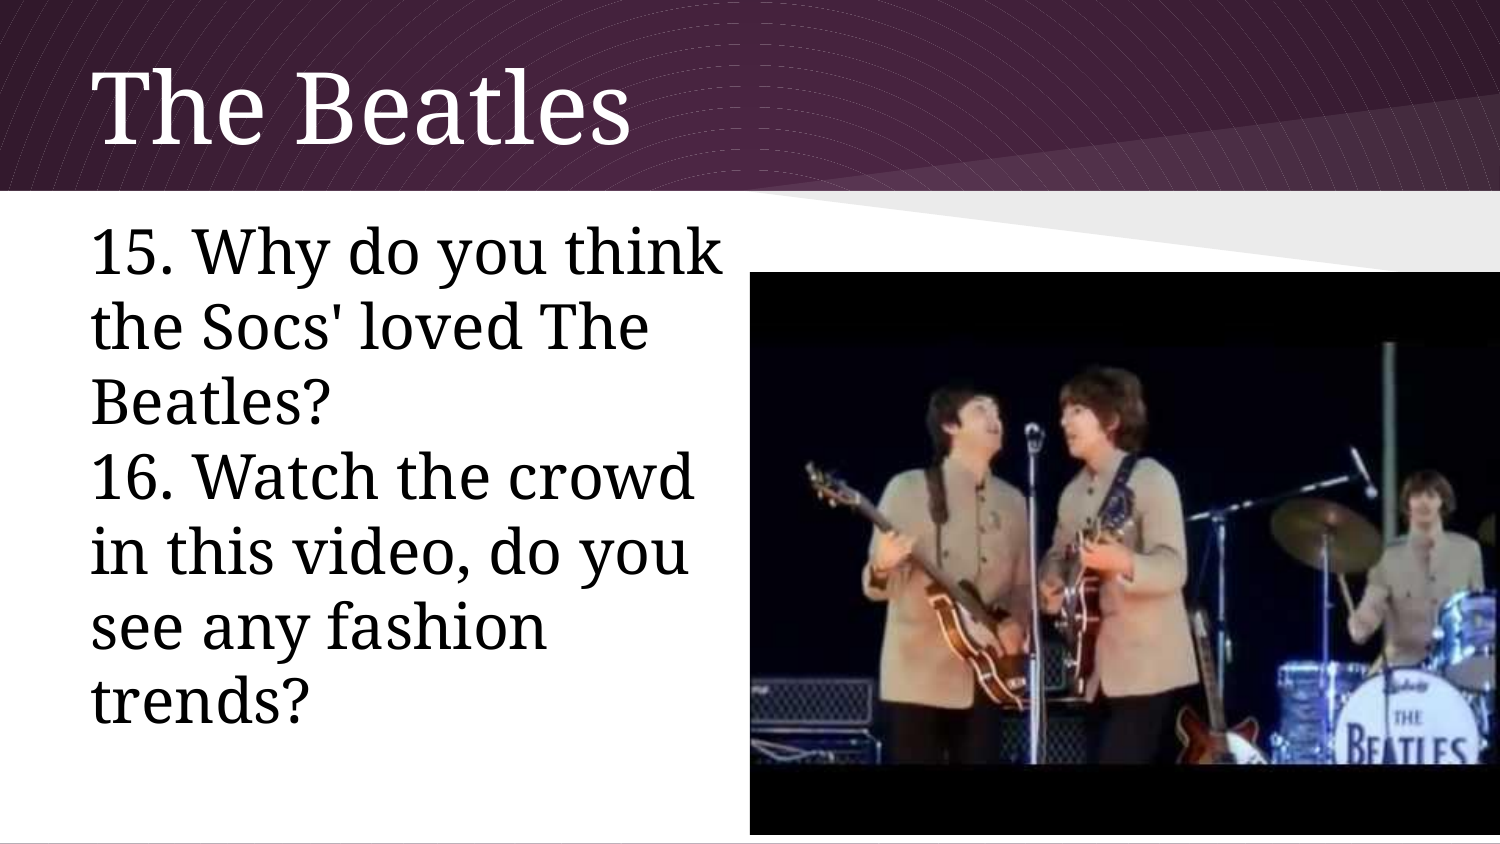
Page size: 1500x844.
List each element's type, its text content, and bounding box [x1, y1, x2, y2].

list 15. Why do you think the Socs' loved The Beatles? 16. Watch the crowd in this video, do you see any fashion trends? [75, 196, 755, 827]
text_box [749, 272, 1500, 835]
title The Beatles [75, 18, 1425, 190]
